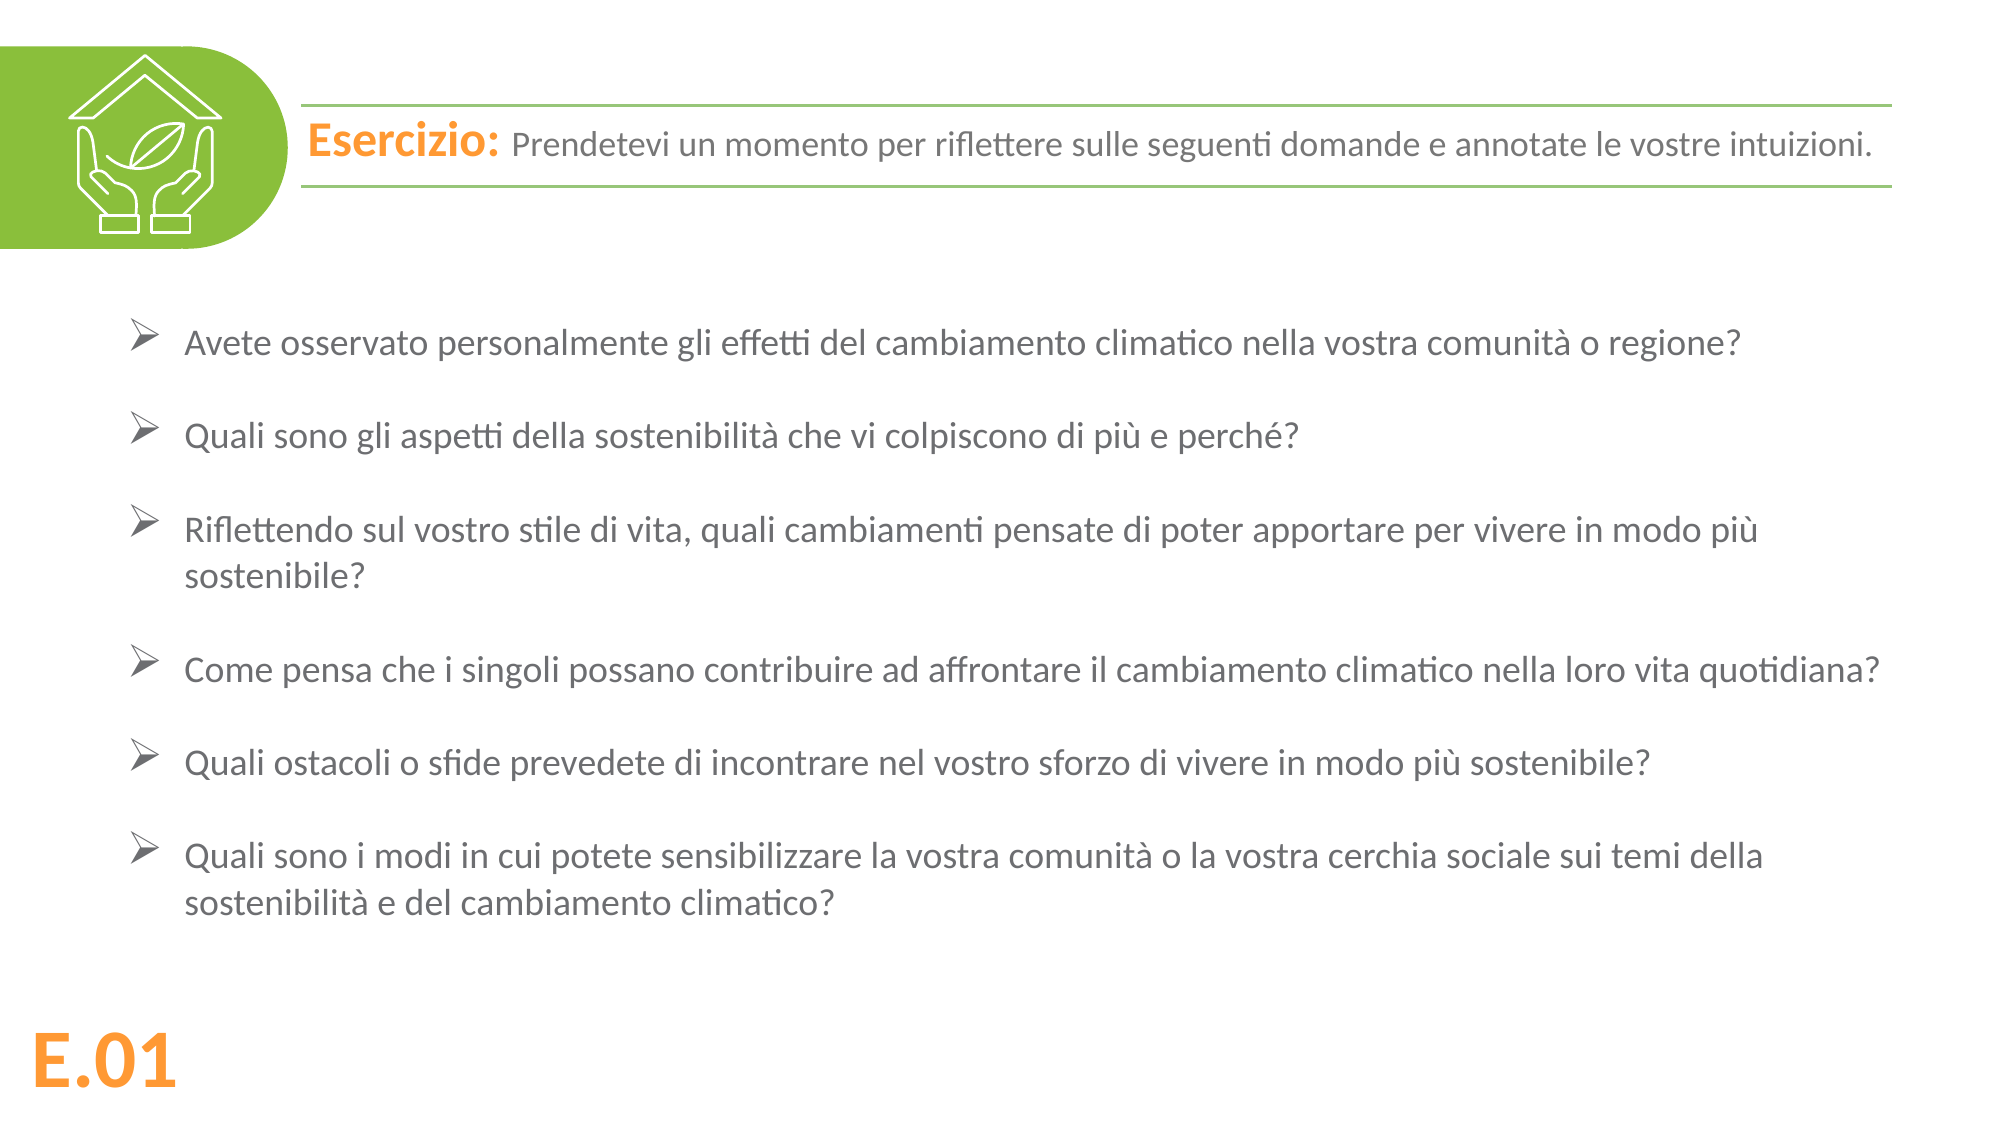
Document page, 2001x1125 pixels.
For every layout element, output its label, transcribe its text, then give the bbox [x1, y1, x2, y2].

text_box E.01 [11, 1019, 300, 1125]
list Esercizio: Prendetevi un momento per riflettere sulle seguenti domande e annotate le vostre intuizioni. [287, 77, 1947, 249]
list Avete osservato personalmente gli effetti del cambiamento climatico nella vostra comunità o regione? Quali sono gli aspetti della sostenibilità che vi colpiscono di più e perché? Riflettendo sul vostro stile di vita, quali cambiamenti pensate di poter apportare per vivere in modo più sostenibile? Come pensa che i singoli possano contribuire ad affrontare il cambiamento climatico nella loro vita quotidiana? Quali ostacoli o sfide prevedete di incontrare nel vostro sforzo di vivere in modo più sostenibile? Quali sono i modi in cui potete sensibilizzare la vostra comunità o la vostra cerchia sociale sui temi della sostenibilità e del cambiamento climatico? [106, 296, 1904, 964]
text_box [0, 46, 288, 249]
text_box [68, 54, 222, 233]
